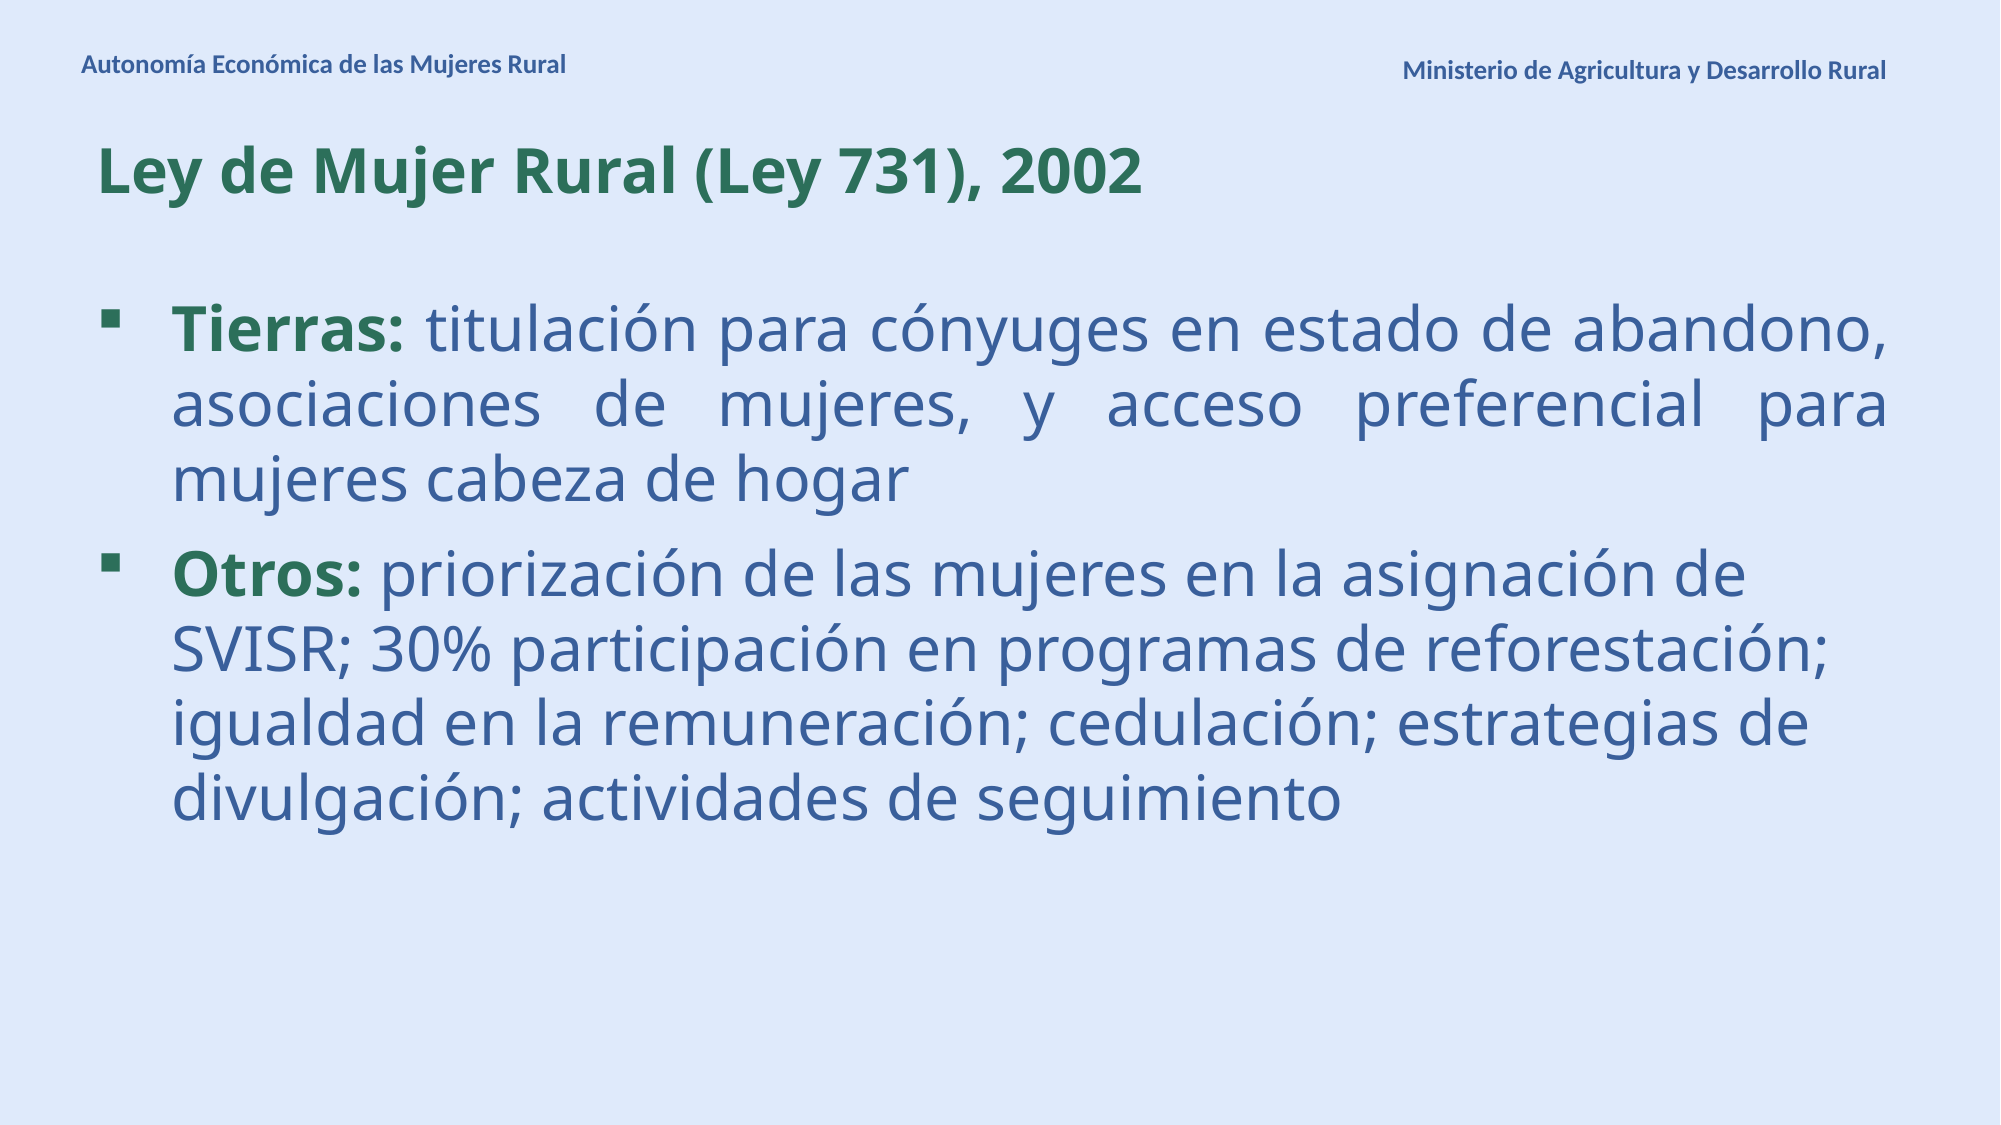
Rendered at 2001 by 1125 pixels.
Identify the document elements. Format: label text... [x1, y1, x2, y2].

text_box Ministerio de Agricultura y Desarrollo Rural [1387, 44, 1902, 93]
text_box Autonomía Económica de las Mujeres Rural [66, 38, 617, 86]
text_box Tierras: titulación para cónyuges en estado de abandono, asociaciones de mujeres, y acceso preferencial para mujeres cabeza de hogar Otros: priorización de las mujeres en la asignación de SVISR; 30% participación en programas de reforestación; igualdad en la remuneración; cedulación; estrategias de divulgación; actividades de seguimiento [81, 281, 1907, 841]
text_box Ley de Mujer Rural (Ley 731), 2002 [81, 124, 1907, 214]
